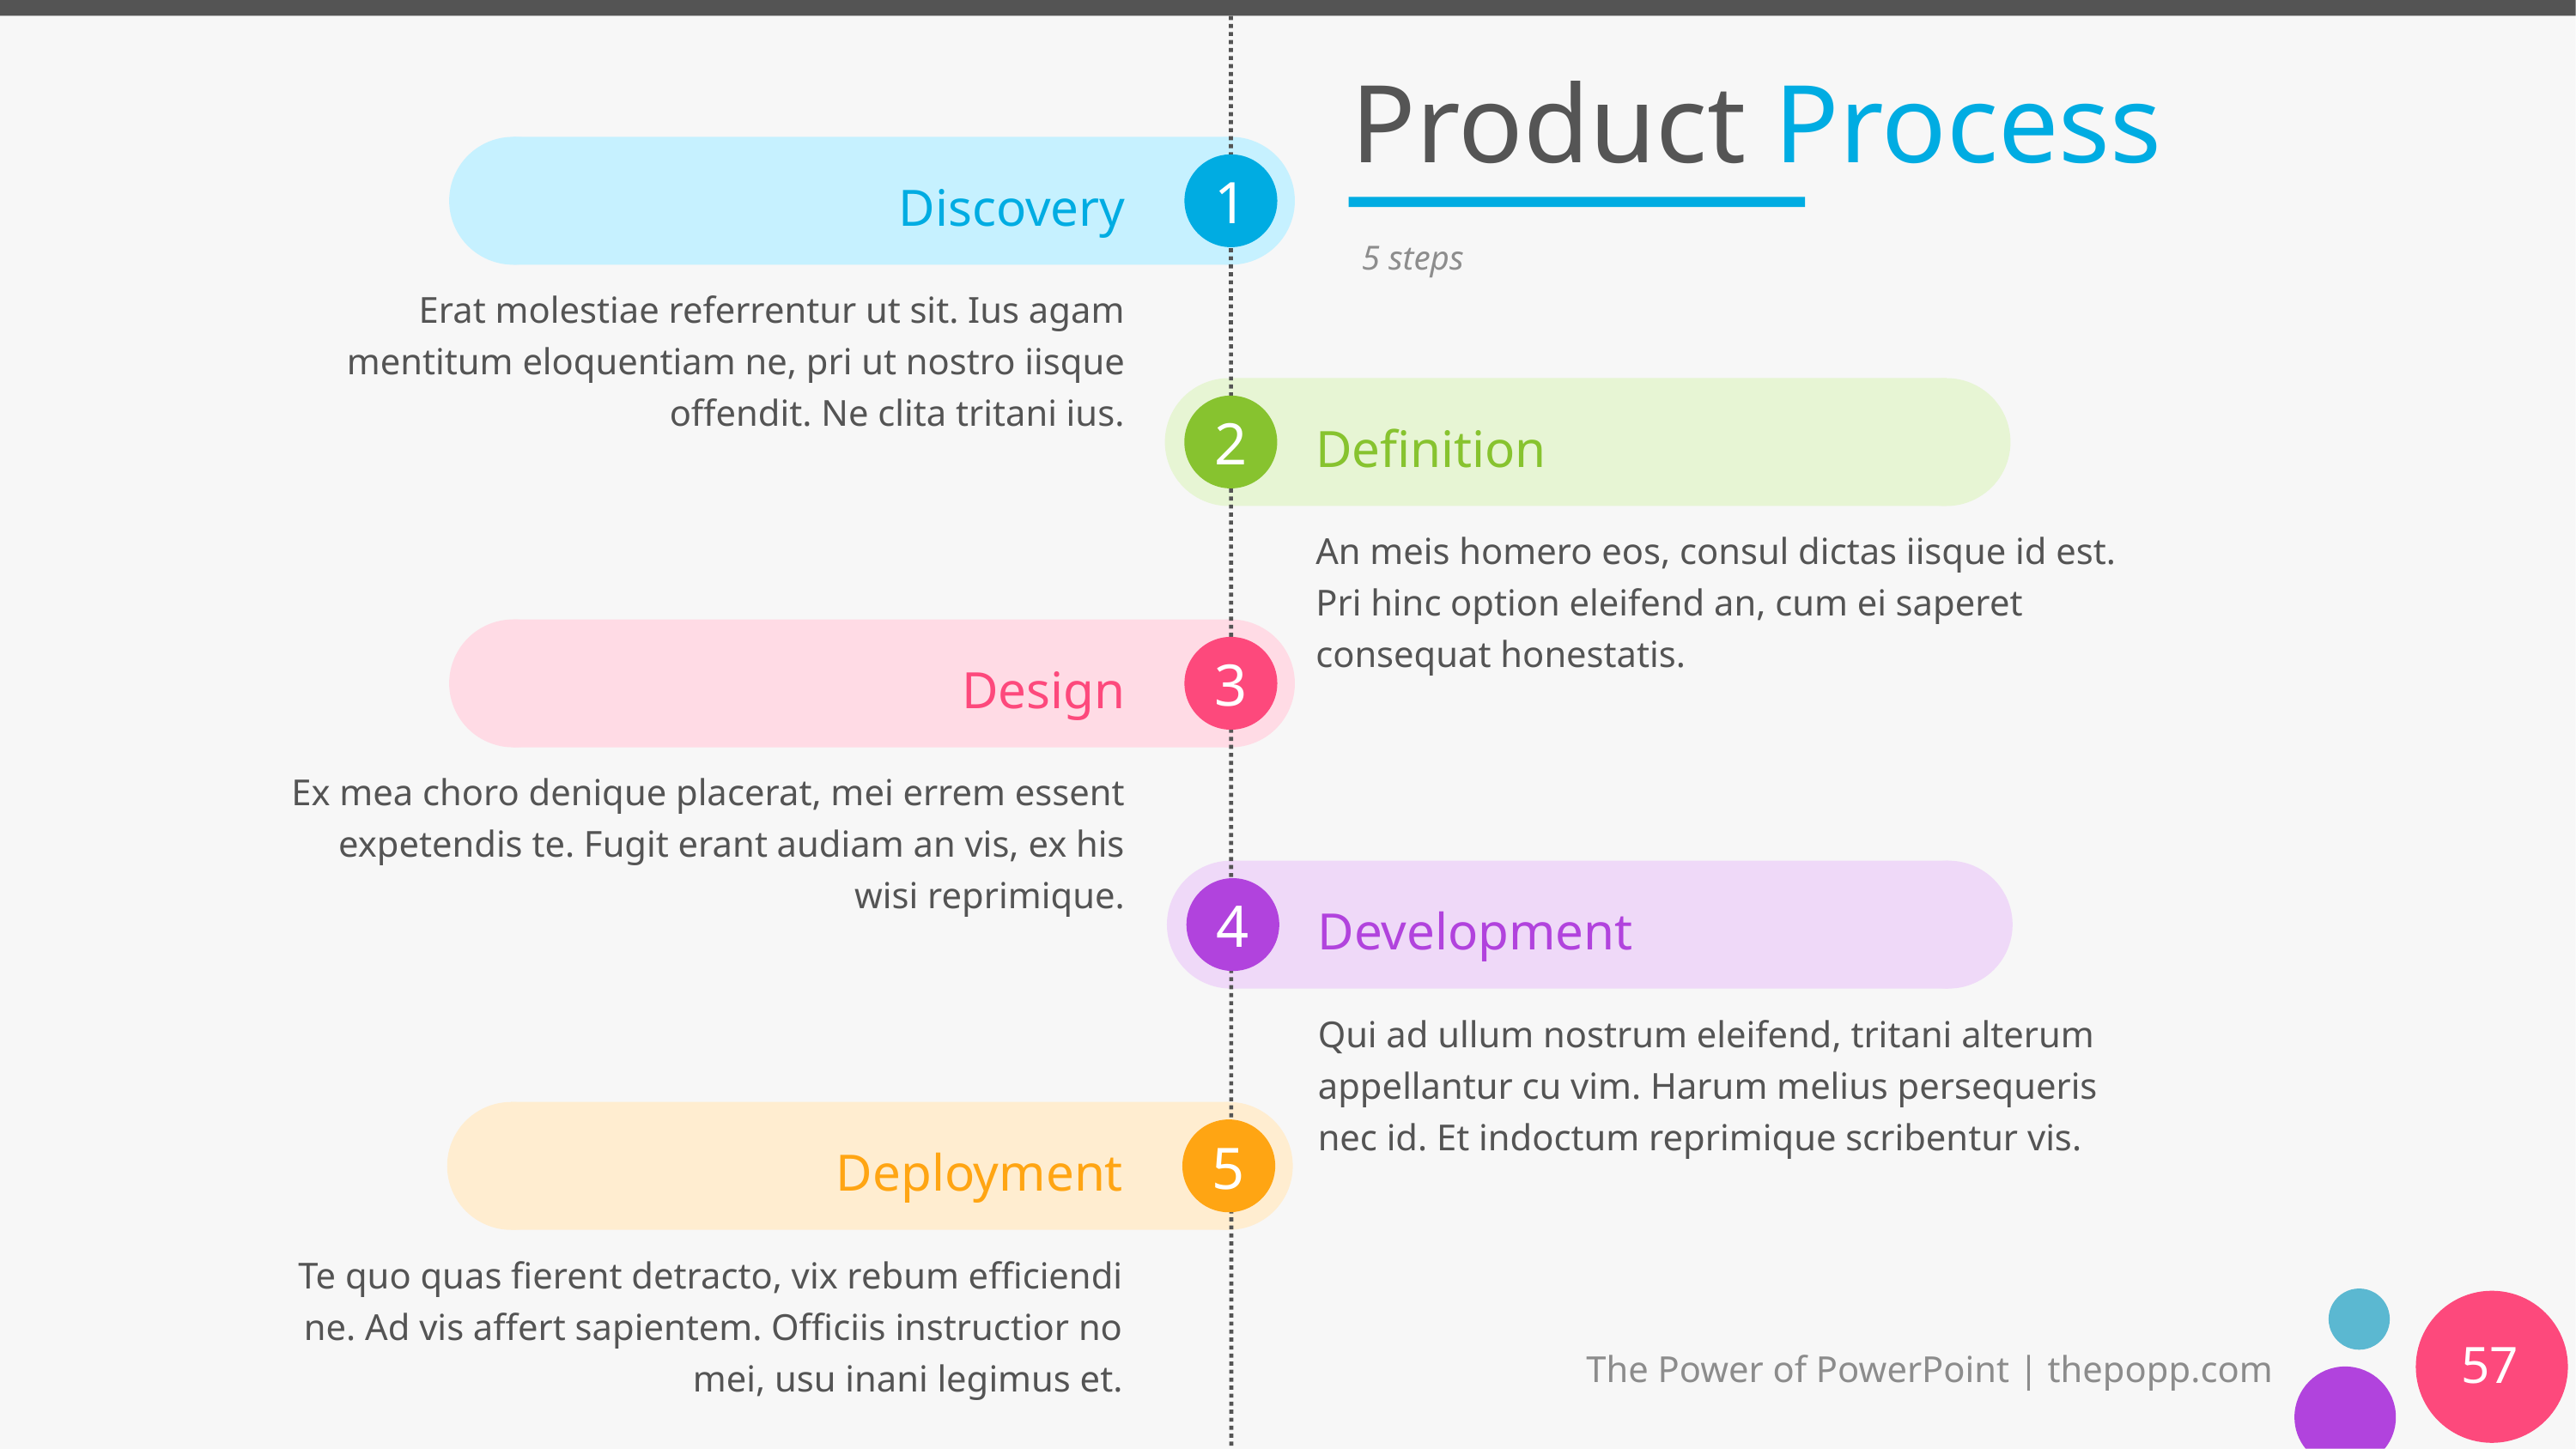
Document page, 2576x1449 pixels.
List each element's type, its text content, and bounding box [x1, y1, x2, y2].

list An meis homero eos, consul dictas iisque id est. Pri hinc option eleifend an, cum ei saperet consequat honestatis. [1292, 508, 2177, 701]
list 5 steps [1338, 217, 2454, 288]
list Qui ad ullum nostrum eleifend, tritani alterum appellantur cu vim. Harum melius persequeris nec id. Et indoctum reprimique scribentur vis. [1294, 991, 2178, 1184]
title Product Process [1328, 34, 2454, 204]
list Definition [1292, 390, 1947, 492]
list Development [1294, 872, 1949, 974]
list Erat molestiae referrentur ut sit. Ius agam mentitum eloquentiam ne, pri ut nostro iisque offendit. Ne clita tritani ius. [264, 267, 1148, 460]
list Te quo quas fierent detracto, vix rebum efficiendi ne. Ad vis affert sapientem. Officiis instructior no mei, usu inani legimus et. [262, 1233, 1146, 1425]
list Discovery [530, 149, 1149, 251]
footer The Power of PowerPoint | thepopp.com [1479, 1332, 2296, 1410]
list Deployment [527, 1114, 1146, 1216]
list Design [530, 631, 1149, 733]
list Ex mea choro denique placerat, mei errem essent expetendis te. Fugit erant audiam an vis, ex his wisi reprimique. [264, 749, 1148, 943]
slide_number 57 [2414, 1328, 2567, 1406]
